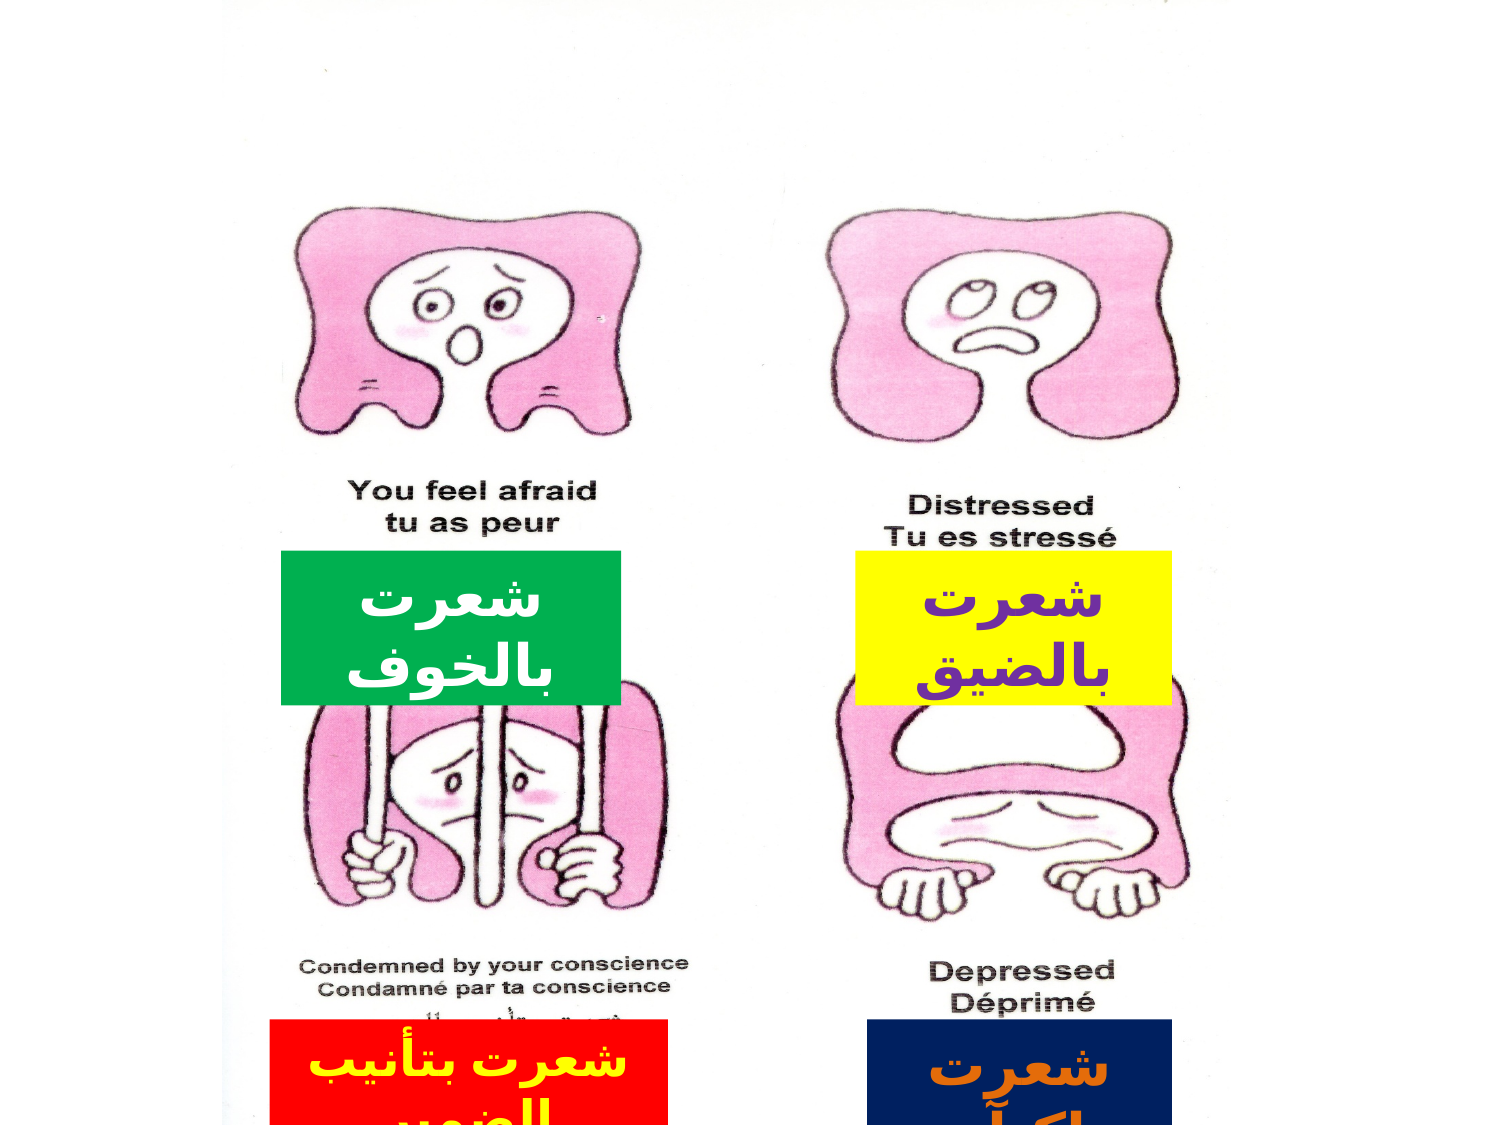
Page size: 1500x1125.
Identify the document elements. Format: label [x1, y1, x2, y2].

picture [222, 0, 1231, 1125]
